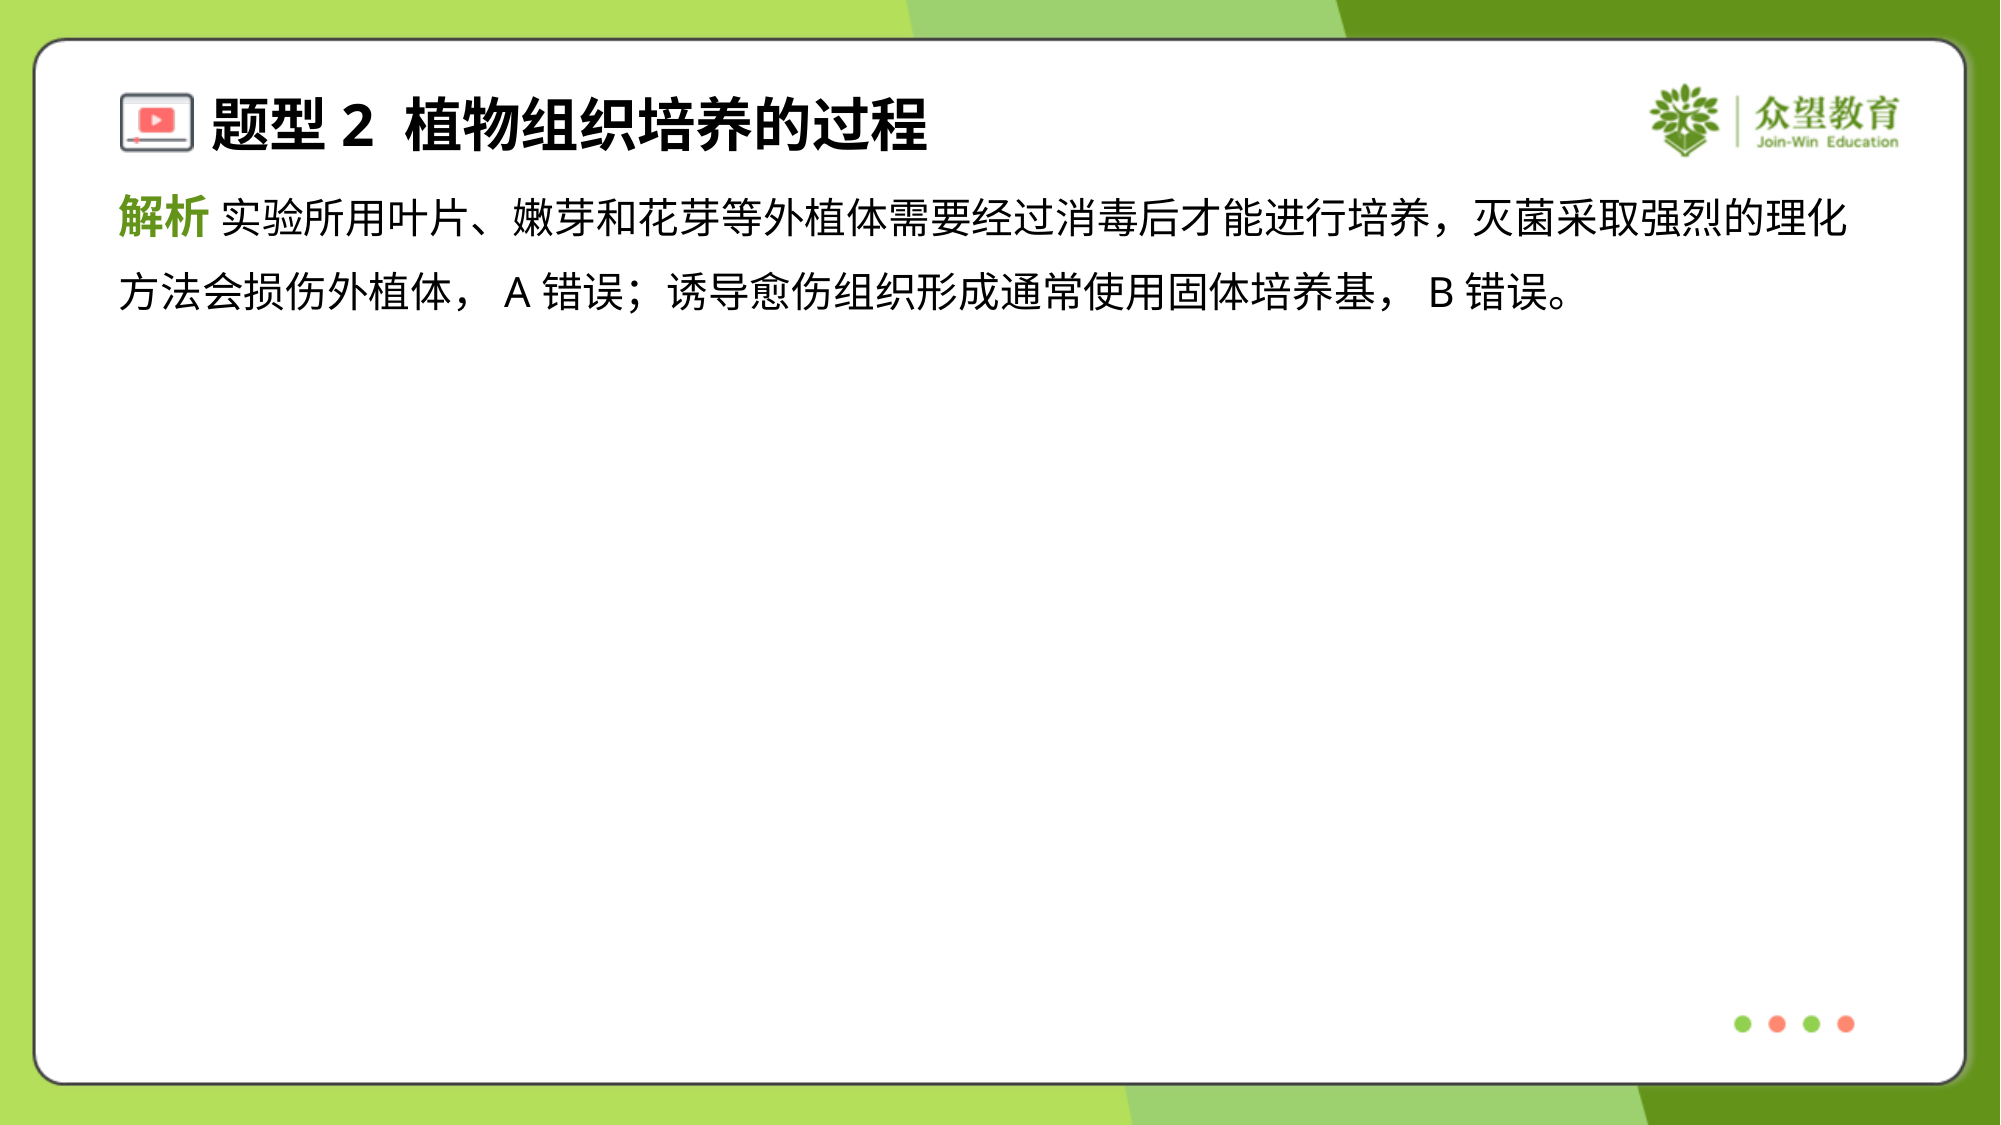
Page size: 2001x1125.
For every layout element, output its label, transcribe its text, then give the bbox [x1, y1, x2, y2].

text_box 解析 实验所用叶片、嫩芽和花芽等外植体需要经过消毒后才能进行培养，灭菌采取强烈的理化 方法会损伤外植体，A错误；诱导愈伤组织形成通常使用固体培养基，B错误。 [118, 159, 1883, 309]
picture [0, 0, 2000, 1125]
